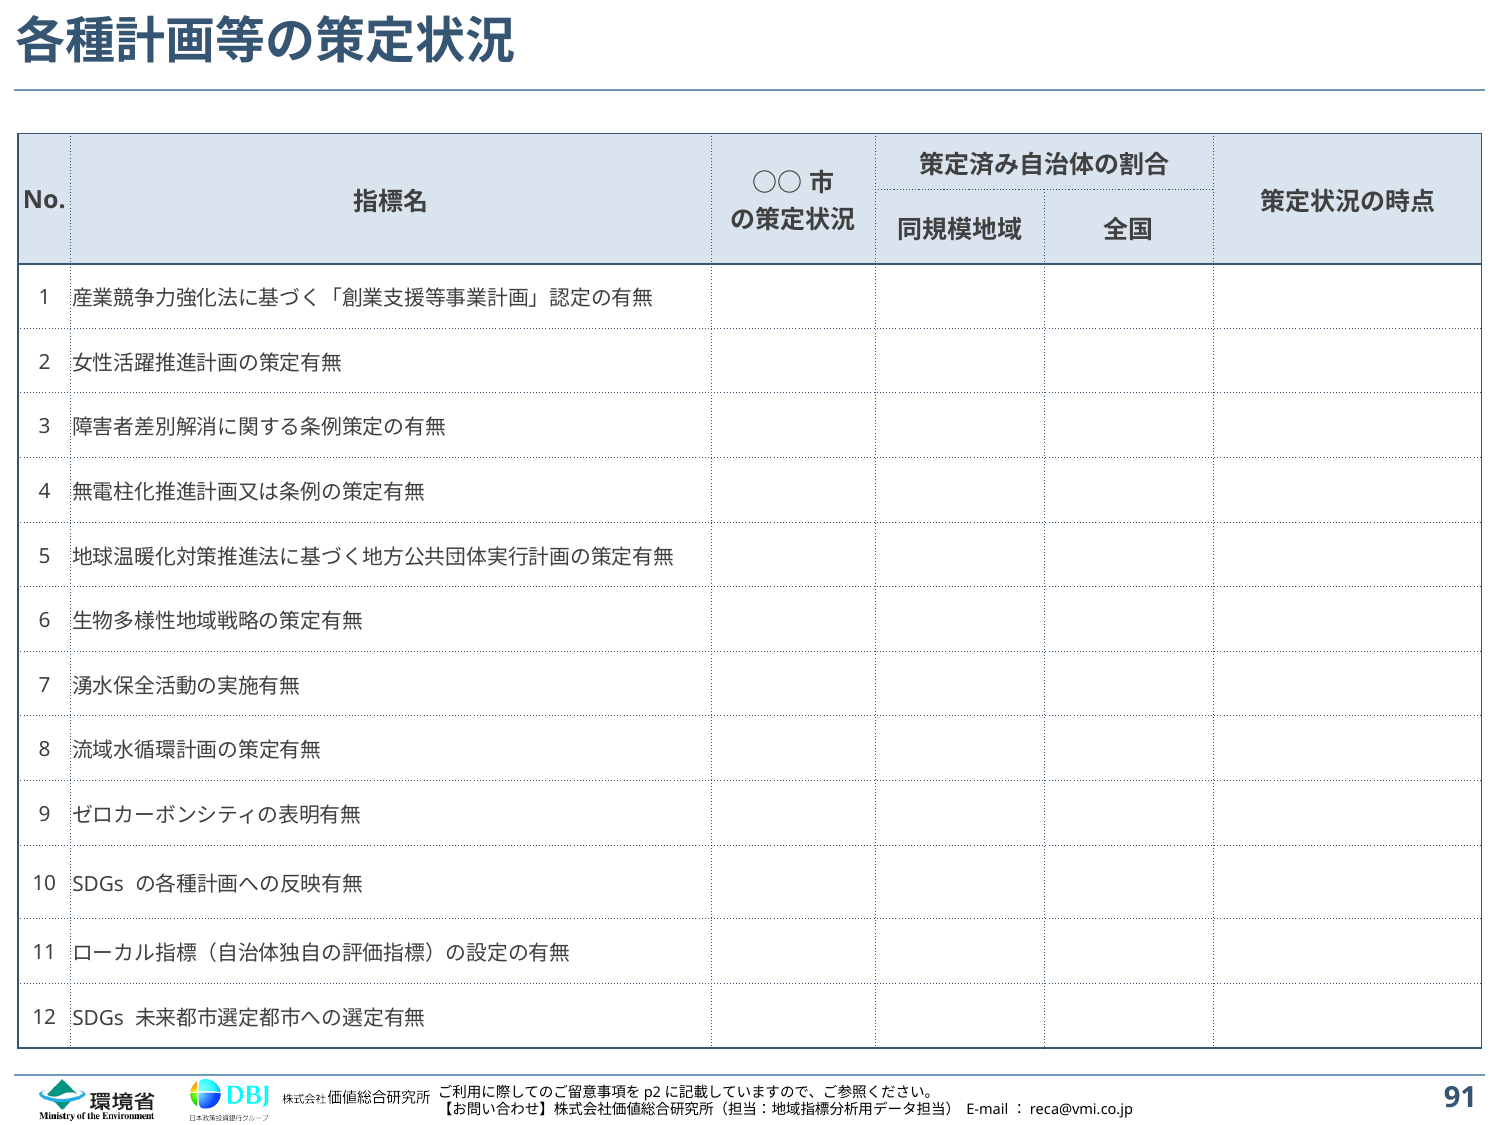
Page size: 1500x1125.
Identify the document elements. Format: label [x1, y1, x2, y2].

slide_number [1427, 1070, 1493, 1112]
picture [186, 1076, 434, 1125]
table_header [19, 134, 1481, 263]
table_cell [875, 190, 1213, 263]
picture [36, 1079, 157, 1124]
table_cell [19, 265, 1481, 1047]
title [0, 0, 1500, 87]
